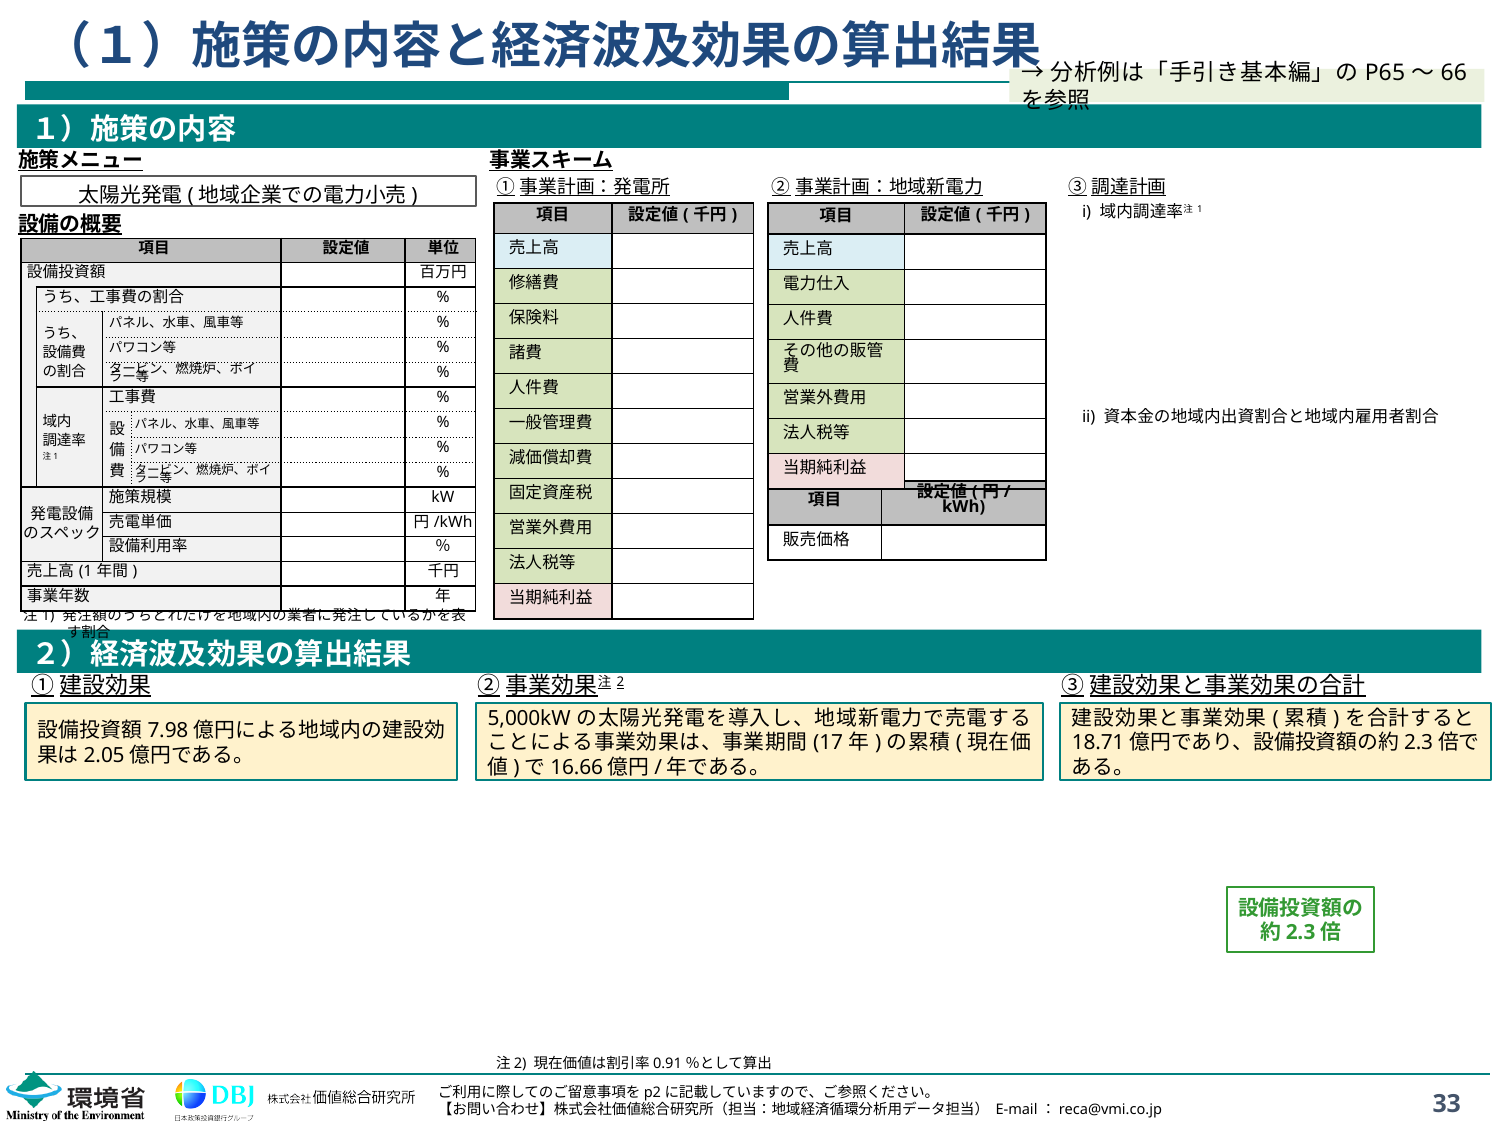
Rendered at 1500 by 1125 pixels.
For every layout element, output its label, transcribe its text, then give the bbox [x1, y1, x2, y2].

table_cell [905, 340, 1045, 383]
table_cell 営業外費用 [769, 384, 904, 418]
table_cell 一般管理費 [495, 409, 611, 443]
text_box ２）経済波及効果の算出結果 [16, 629, 1482, 673]
text_box 事業スキーム [489, 148, 637, 173]
table_header 項目 [495, 204, 611, 233]
table_cell [22, 287, 36, 486]
table_cell 諸費 [495, 339, 611, 373]
text_box 施策メニュー [18, 148, 166, 173]
table_cell タービン、燃焼炉、ボイラー等 [103, 362, 280, 386]
table_cell [905, 235, 1045, 269]
table_cell 電力仕入 [769, 270, 904, 304]
table_cell [282, 587, 404, 610]
text_box ③建設効果と事業効果の合計 [1046, 673, 1437, 706]
picture [171, 1075, 419, 1125]
table_cell タービン、燃焼炉、ボイラー等 [132, 462, 280, 486]
table_cell 工事費 [103, 388, 280, 412]
table_cell 人件費 [495, 374, 611, 408]
table_header 設定値 [282, 239, 404, 262]
table_cell [613, 584, 753, 618]
text_box ii) 資本金の地域内出資割合と地域内雇用者割合 [1082, 406, 1474, 427]
table_cell 売電単価 [103, 513, 280, 536]
table_header 単位 [406, 239, 475, 262]
title （１）施策の内容と経済波及効果の算出結果 [25, 0, 1355, 82]
table_header 項目 [769, 490, 881, 524]
table_cell [282, 537, 404, 561]
text_box i) 域内調達率注1 [1082, 200, 1230, 221]
table_cell 当期純利益 [495, 584, 611, 618]
table_cell 発電設備 のスペック [22, 488, 102, 561]
table_header 項目 [22, 239, 280, 262]
table_cell 修繕費 [495, 269, 611, 303]
table_cell パネル、水車、風車等 [132, 412, 280, 437]
table_cell 法人税等 [495, 549, 611, 583]
table_cell [282, 412, 404, 437]
table_cell 営業外費用 [495, 514, 611, 548]
text_box ②事業効果注2 [462, 673, 853, 706]
table_cell うち、 設備費 の割合 [37, 312, 102, 386]
table_cell % [406, 337, 475, 362]
table_cell パワコン等 [103, 337, 280, 362]
table_header 設定値(千円) [613, 204, 753, 233]
text_box １）施策の内容 [16, 104, 1482, 148]
table_cell [613, 269, 753, 303]
table_cell [905, 305, 1045, 339]
text_box 設備投資額の約2.3倍 [1226, 886, 1375, 952]
text_box 太陽光発電(地域企業での電力小売) [20, 176, 476, 206]
table_cell [905, 419, 1045, 453]
table_cell [282, 488, 404, 512]
table_cell [613, 479, 753, 513]
table_cell [613, 374, 753, 408]
table_cell [282, 562, 404, 585]
table_cell % [406, 412, 475, 437]
slide_number 33 [1393, 1079, 1500, 1122]
table_cell [282, 312, 404, 337]
table_cell [613, 234, 753, 268]
table_cell 減価償却費 [495, 444, 611, 478]
text_box 注1) 発注額のうちどれだけを地域内の業者に発注しているかを表す割合 [23, 612, 467, 640]
table_cell 百万円 [406, 263, 475, 286]
table_cell [613, 444, 753, 478]
table_cell 販売価格 [769, 526, 881, 559]
text_box 設備投資額7.98億円による地域内の建設効果は2.05億円である。 [25, 703, 457, 780]
text_box →分析例は「手引き基本編」のP65～66を参照 [1009, 68, 1485, 102]
table_cell パネル、水車、風車等 [103, 312, 280, 337]
table_cell その他の販管費 [769, 340, 904, 383]
table_header 項目 [769, 204, 904, 233]
text_box 注2) 現在価値は割引率0.91％として算出 [496, 1055, 1028, 1072]
table_cell 売上高(1年間) [22, 562, 280, 585]
text_box ①建設効果 [16, 673, 407, 706]
table_cell [282, 462, 404, 486]
table_header 設定値(円/kWh) [882, 490, 1045, 524]
text_box ③調達計画 [1068, 174, 1246, 198]
table_cell [282, 388, 404, 412]
table_cell % [406, 312, 475, 337]
text_box ①事業計画：発電所 [496, 174, 733, 198]
table_cell 設備投資額 [22, 263, 280, 287]
table_cell 域内 調達率 注1 [37, 388, 102, 486]
table_cell 施策規模 [103, 488, 280, 512]
text_box 5,000kWの太陽光発電を導入し、地域新電力で売電することによる事業効果は、事業期間(17年)の累積(現在価値)で16.66億円/年である。 [475, 703, 1043, 780]
table_cell 固定資産税 [495, 479, 611, 513]
picture [2, 1071, 148, 1125]
table_cell パワコン等 [132, 437, 280, 462]
table_cell [905, 270, 1045, 304]
table_cell 法人税等 [769, 419, 904, 453]
text_box 設備の概要 [18, 210, 196, 236]
table_header 設定値(千円) [905, 204, 1045, 233]
table_cell [282, 437, 404, 462]
table_cell [282, 337, 404, 362]
text_box 建設効果と事業効果(累積)を合計すると18.71億円であり、設備投資額の約2.3倍である。 [1060, 703, 1492, 780]
table_cell 事業年数 [22, 587, 280, 610]
table_cell うち、工事費の割合 [37, 288, 280, 312]
table_cell [613, 514, 753, 548]
text_box ②事業計画：地域新電力 [771, 174, 1038, 198]
table_cell 設備費 [103, 412, 132, 486]
table_cell 売上高 [769, 235, 904, 269]
table_cell ％ [406, 537, 475, 561]
table_cell 千円 [406, 562, 475, 585]
table_cell % [406, 437, 475, 462]
table_cell [282, 263, 404, 286]
table_cell % [406, 388, 475, 412]
table_cell 保険料 [495, 304, 611, 338]
table_cell [613, 549, 753, 583]
table_cell [905, 384, 1045, 418]
table_cell 円/kWh [406, 513, 475, 536]
table_cell 人件費 [769, 305, 904, 339]
table_cell % [406, 462, 475, 486]
table_cell % [406, 362, 475, 386]
table_cell 設備利用率 [103, 537, 280, 561]
table_cell 年 [406, 587, 475, 610]
table_cell [282, 362, 404, 386]
table_cell [905, 454, 1045, 488]
table_cell [613, 409, 753, 443]
table_cell [613, 304, 753, 338]
table_cell kW [406, 488, 475, 512]
table_cell [882, 526, 1045, 559]
table_cell 売上高 [495, 234, 611, 268]
table_cell [282, 288, 404, 312]
table_cell % [406, 288, 475, 312]
table_cell [613, 339, 753, 373]
table_cell 当期純利益 [769, 454, 904, 488]
table_cell [282, 513, 404, 536]
